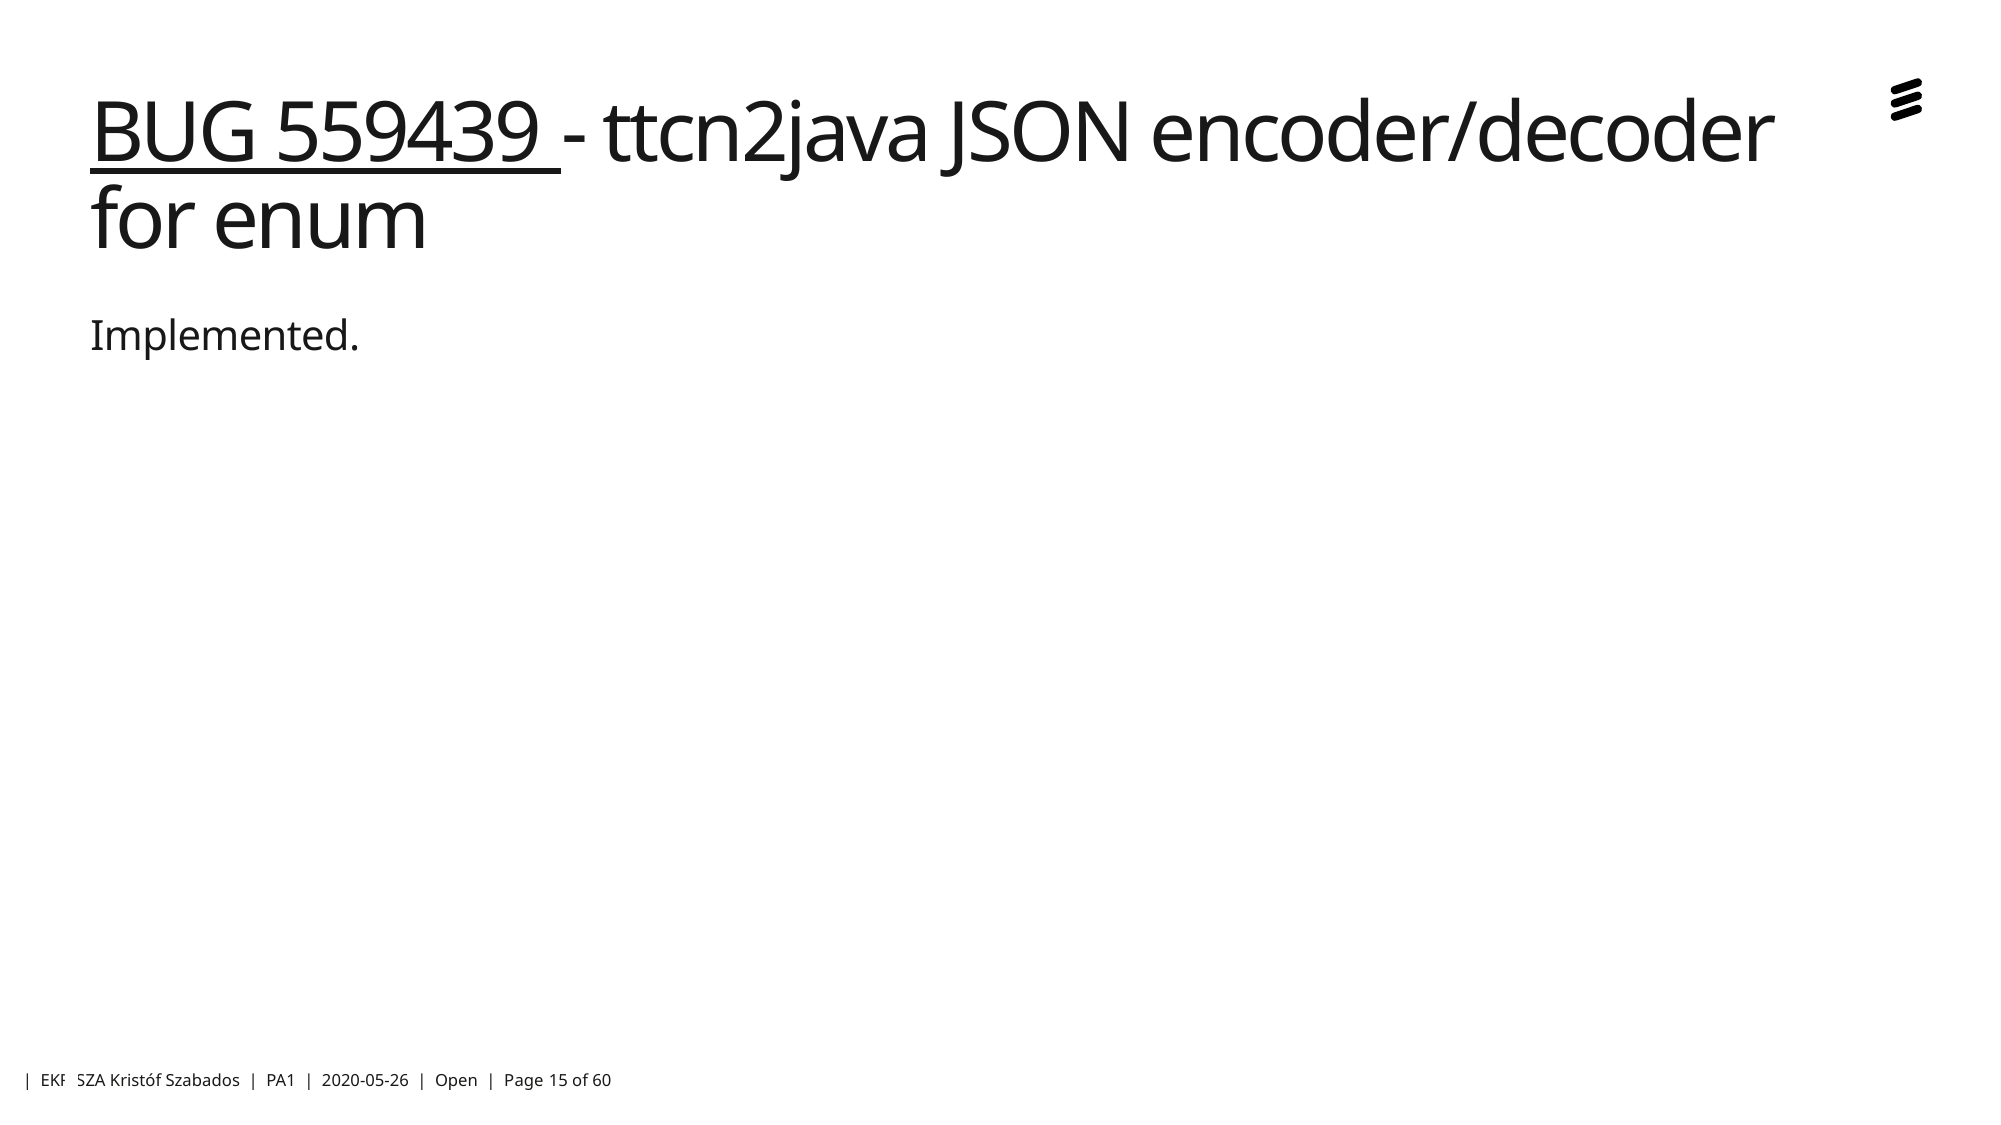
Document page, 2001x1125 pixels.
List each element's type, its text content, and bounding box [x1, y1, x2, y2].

title BUG 559439 - ttcn2java JSON encoder/decoder for enum [78, 77, 1805, 256]
list Implemented. [78, 302, 1922, 1024]
